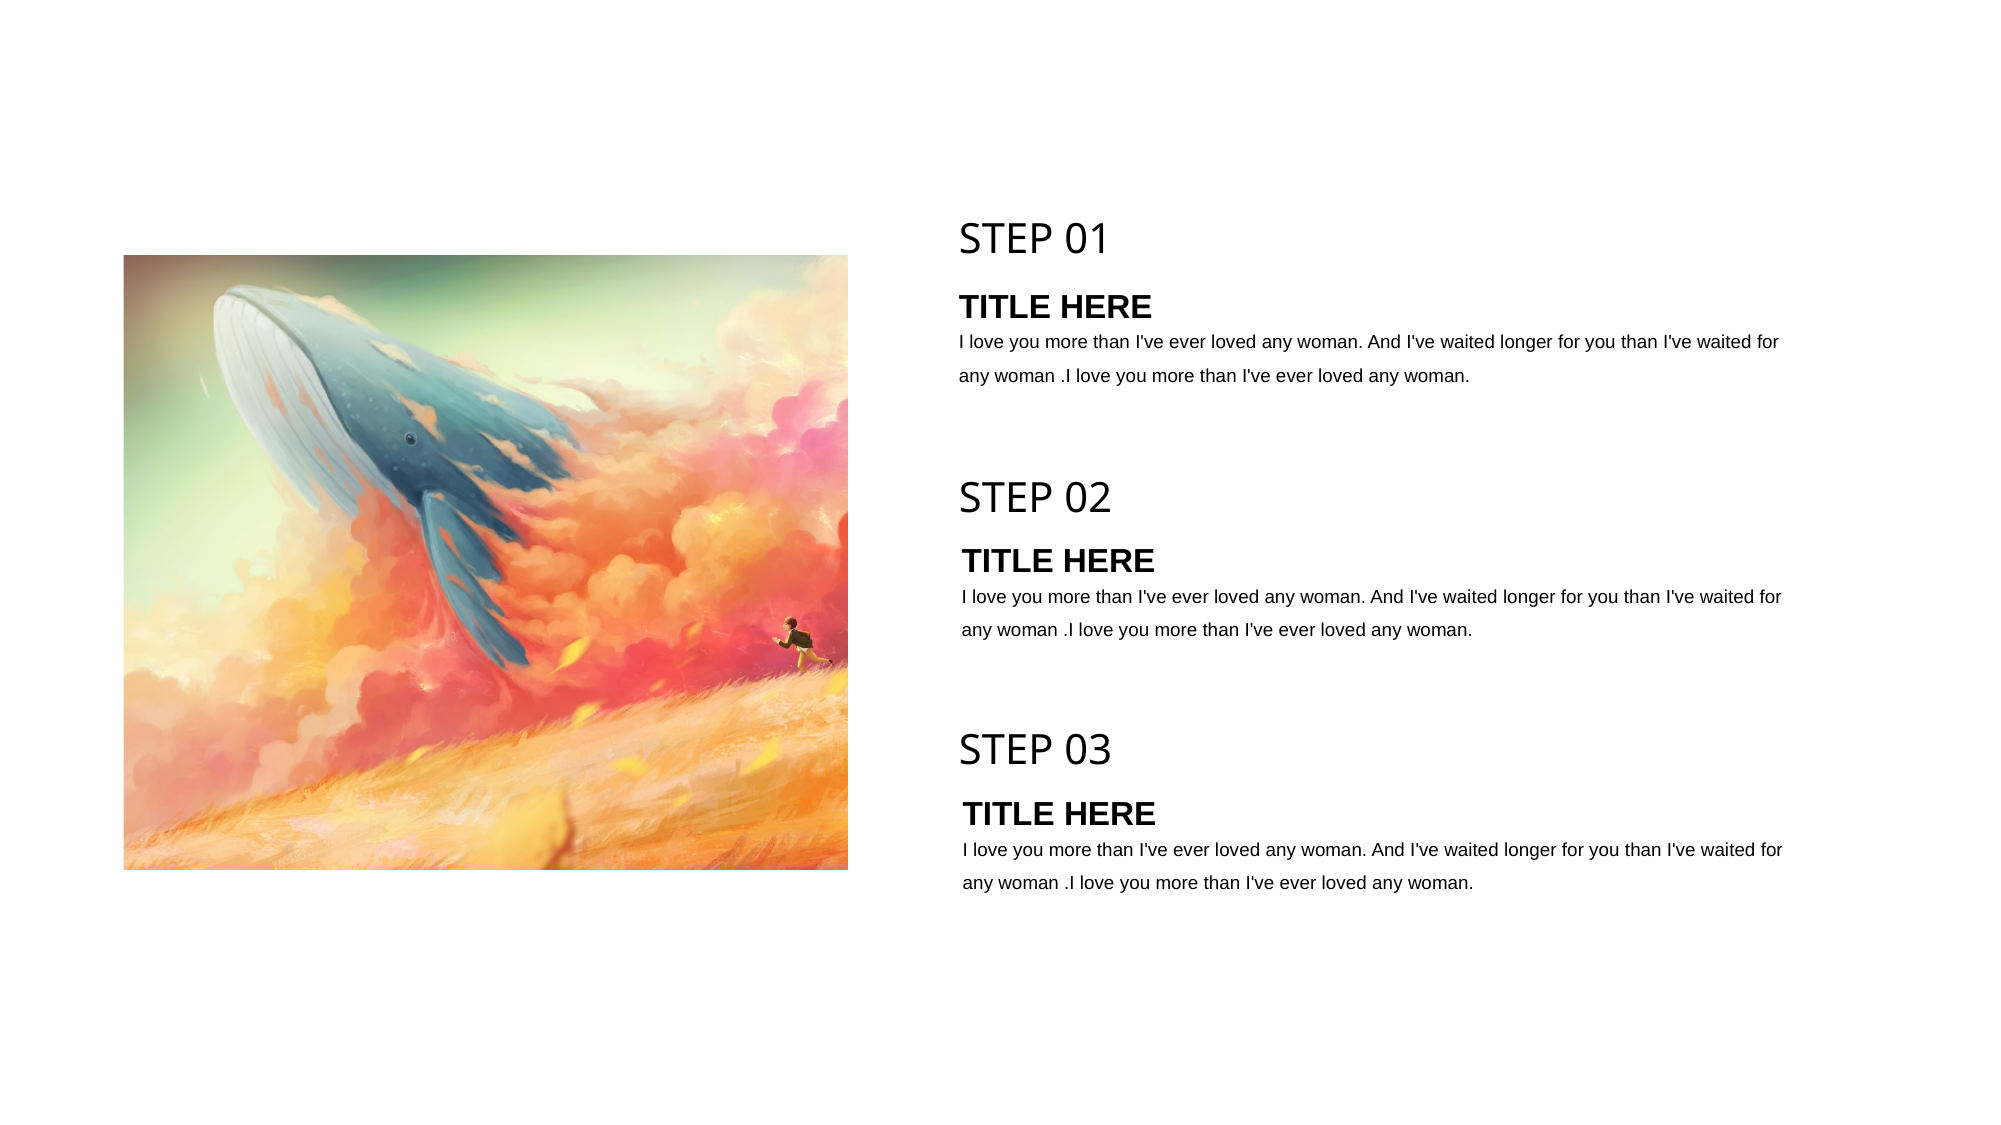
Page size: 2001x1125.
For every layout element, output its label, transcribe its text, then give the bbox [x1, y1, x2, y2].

text_box STEP 02 [944, 463, 1405, 529]
text_box STEP 03 [944, 715, 1405, 781]
text_box STEP 01 [944, 204, 1405, 269]
text_box I love you more than I've ever loved any woman. And I've waited longer for you than I've waited for any woman .I love you more than I've ever loved any woman. [946, 565, 1811, 648]
text_box I love you more than I've ever loved any woman. And I've waited longer for you than I've waited for any woman .I love you more than I've ever loved any woman. [947, 818, 1813, 901]
text_box TITLE HERE [947, 764, 1227, 818]
text_box TITLE HERE [944, 257, 1223, 311]
text_box I love you more than I've ever loved any woman. And I've waited longer for you than I've waited for any woman .I love you more than I've ever loved any woman. [944, 311, 1809, 394]
picture [123, 255, 848, 870]
text_box TITLE HERE [946, 511, 1226, 565]
